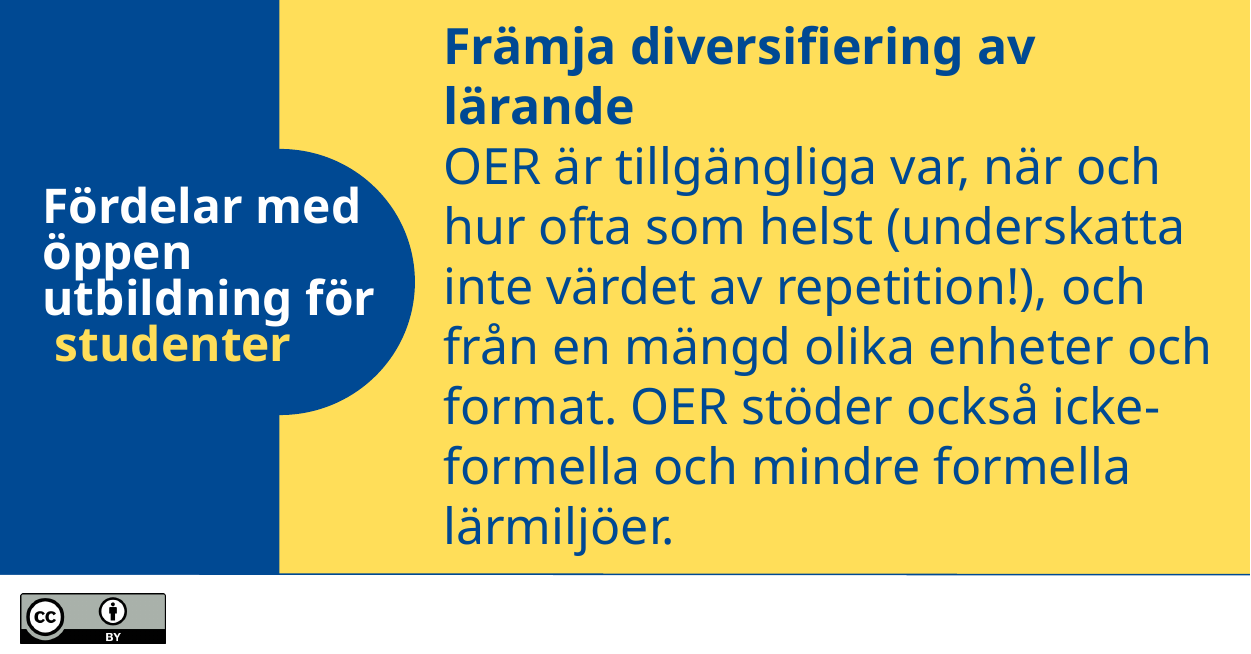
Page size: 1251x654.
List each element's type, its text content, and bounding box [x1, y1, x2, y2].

text_box Fördelar med öppen utbildning för studenter [27, 171, 392, 386]
picture [20, 592, 166, 645]
text_box [392, 207, 415, 357]
text_box [196, 386, 365, 416]
text_box Främja diversifiering av lärande OER är tillgängliga var, när och hur ofta som helst (underskatta inte värdet av repetition!), och från en mängd olika enheter och format. OER stöder också icke-formella och mindre formella lärmiljöer. [428, 0, 1250, 570]
text_box [0, 582, 1250, 654]
text_box [0, 0, 280, 573]
text_box [206, 148, 355, 171]
